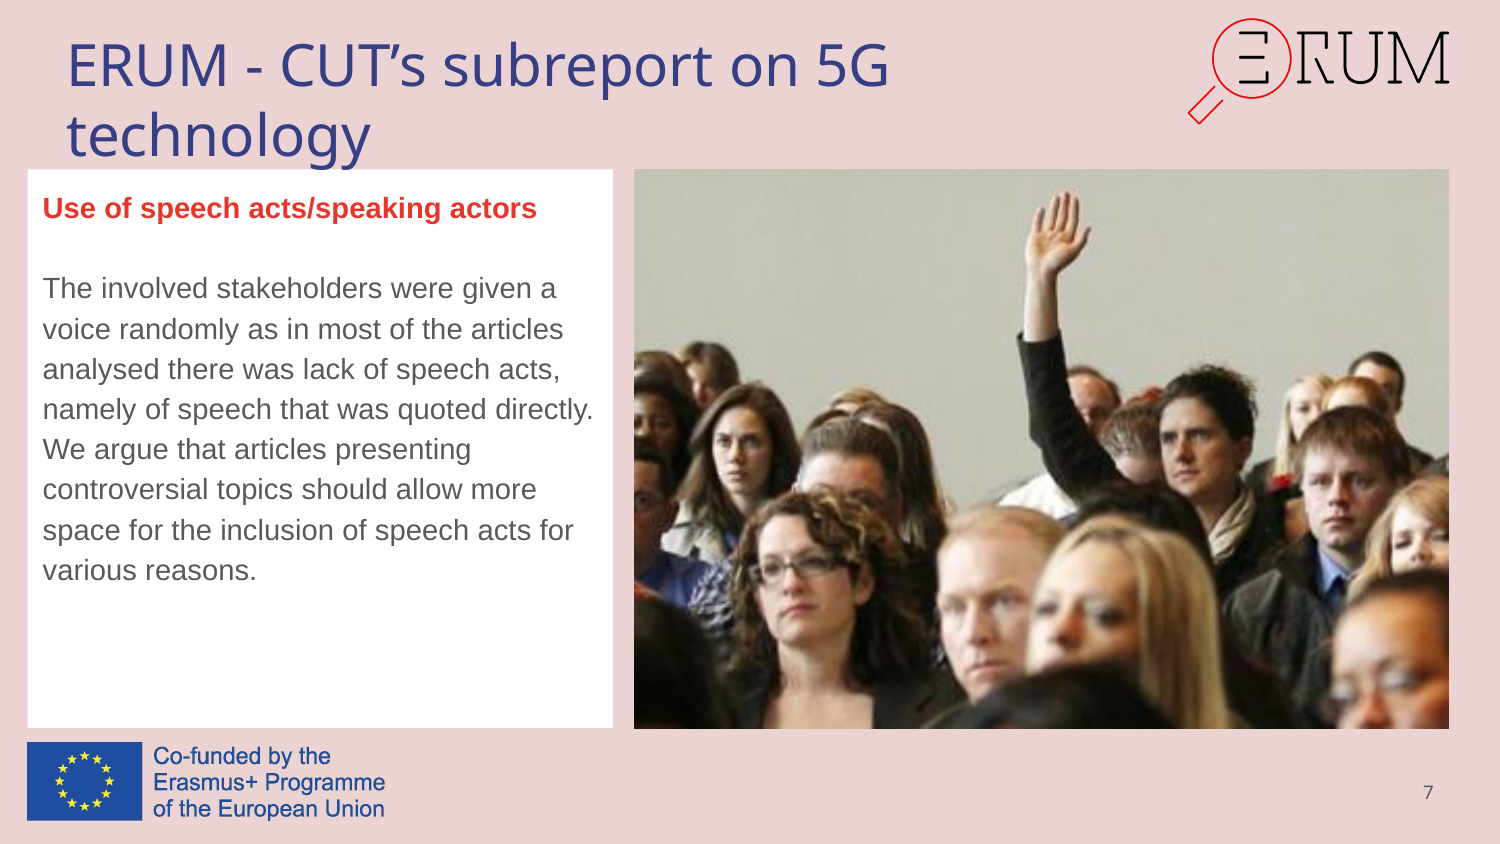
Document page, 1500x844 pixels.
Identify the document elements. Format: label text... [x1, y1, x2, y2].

list Use of speech acts/speaking actors The involved stakeholders were given a voice randomly as in most of the articles analysed there was lack of speech acts, namely of speech that was quoted directly. We argue that articles presenting controversial topics should allow more space for the inclusion of speech acts for various reasons. [27, 169, 613, 729]
picture [1136, 0, 1500, 137]
picture [27, 742, 385, 821]
picture [633, 169, 1450, 729]
slide_number 7 [1358, 761, 1449, 826]
title ERUM - CUT’s subreport on 5G technology [51, 13, 1168, 108]
